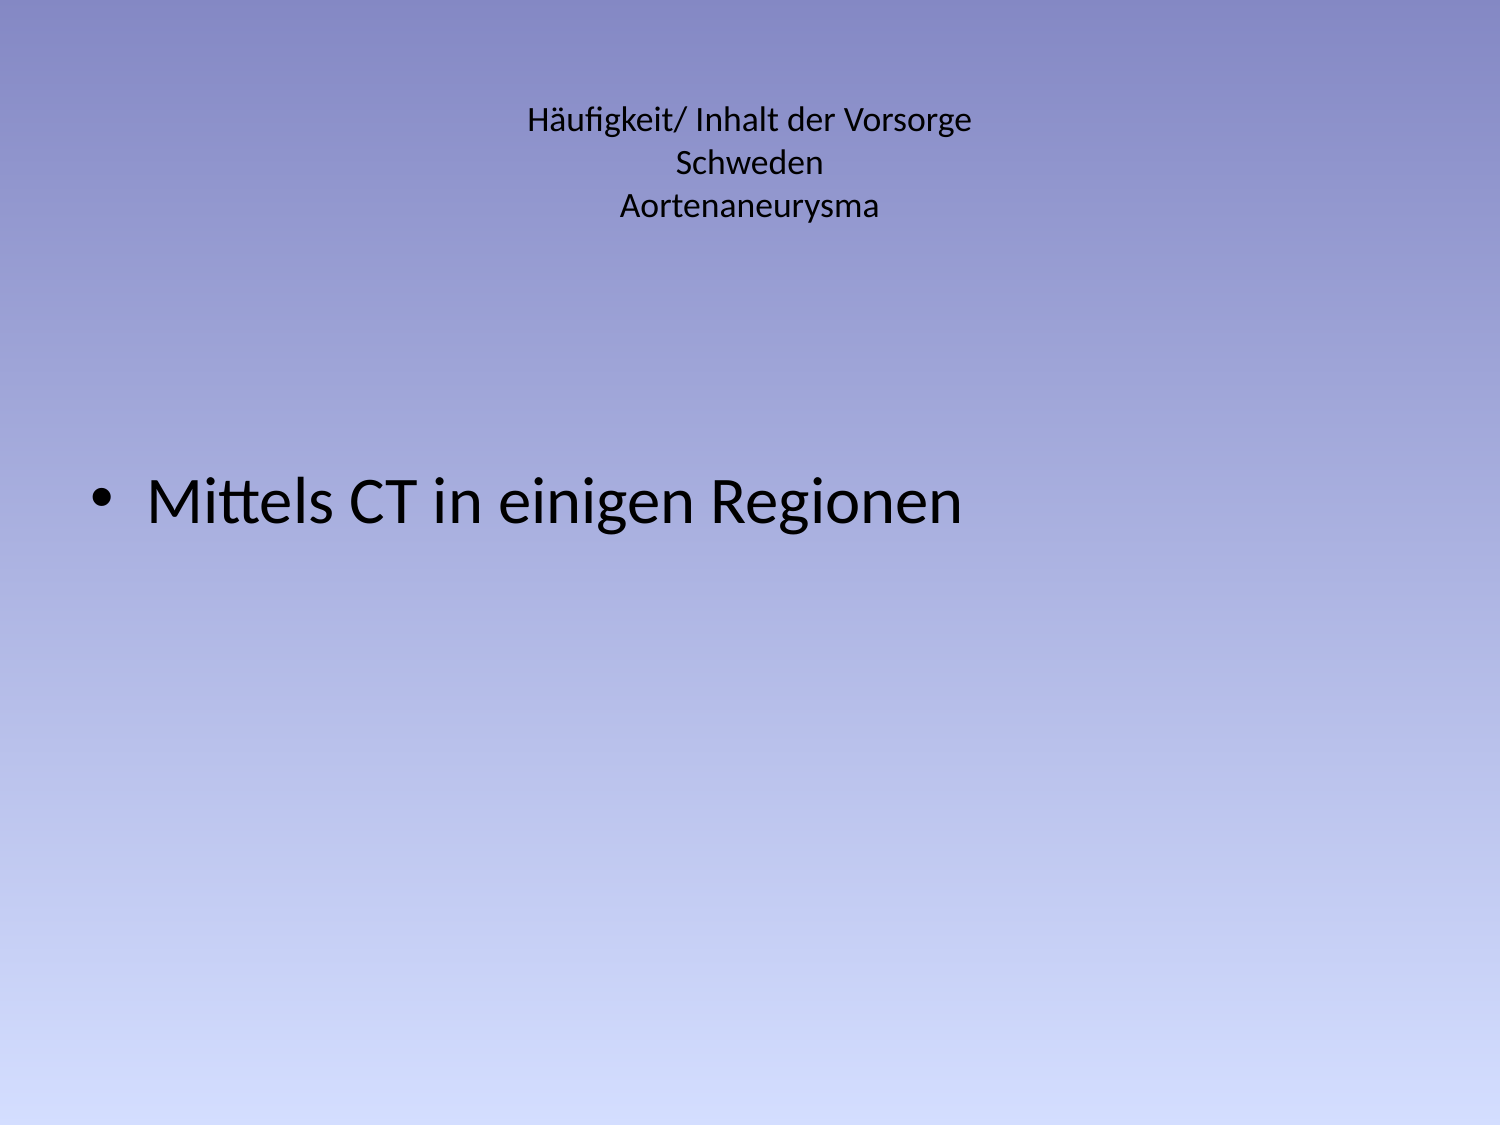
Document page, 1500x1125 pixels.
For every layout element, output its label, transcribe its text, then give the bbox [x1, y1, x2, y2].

list Mittels CT in einigen Regionen [75, 262, 1425, 1005]
title Häufigkeit/ Inhalt der Vorsorge Schweden Aortenaneurysma [75, 45, 1425, 233]
